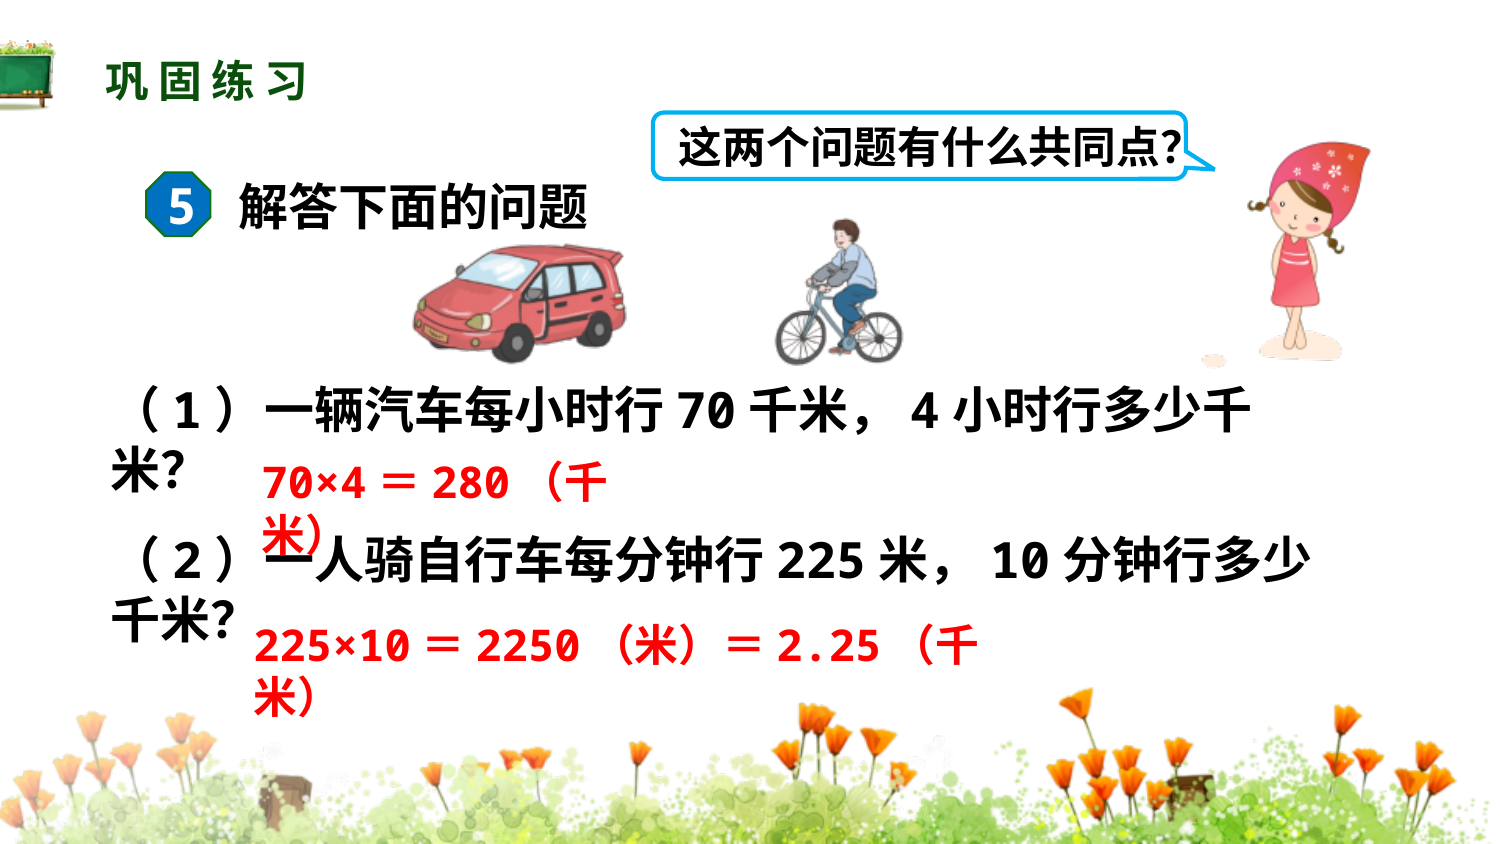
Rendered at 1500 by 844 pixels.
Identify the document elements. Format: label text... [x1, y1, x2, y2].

text_box 225×10＝2250（米）＝2.25（千米） [242, 611, 1044, 729]
picture [1179, 135, 1410, 386]
text_box （1）一辆汽车每小时行70千米，4小时行多少千米？ [98, 372, 1283, 504]
picture [0, 28, 56, 122]
text_box 5 [145, 171, 212, 238]
text_box 这两个问题有什么共同点？ [652, 112, 1186, 179]
text_box （2）一人骑自行车每分钟行225米，10分钟行多少千米？ [98, 523, 1366, 655]
picture [1179, 135, 1202, 174]
text_box 解答下面的问题 [227, 169, 703, 241]
picture [0, 680, 1500, 844]
picture [411, 209, 905, 370]
text_box 巩固练习 [93, 47, 434, 112]
text_box 70×4＝280（千米） [250, 448, 690, 566]
